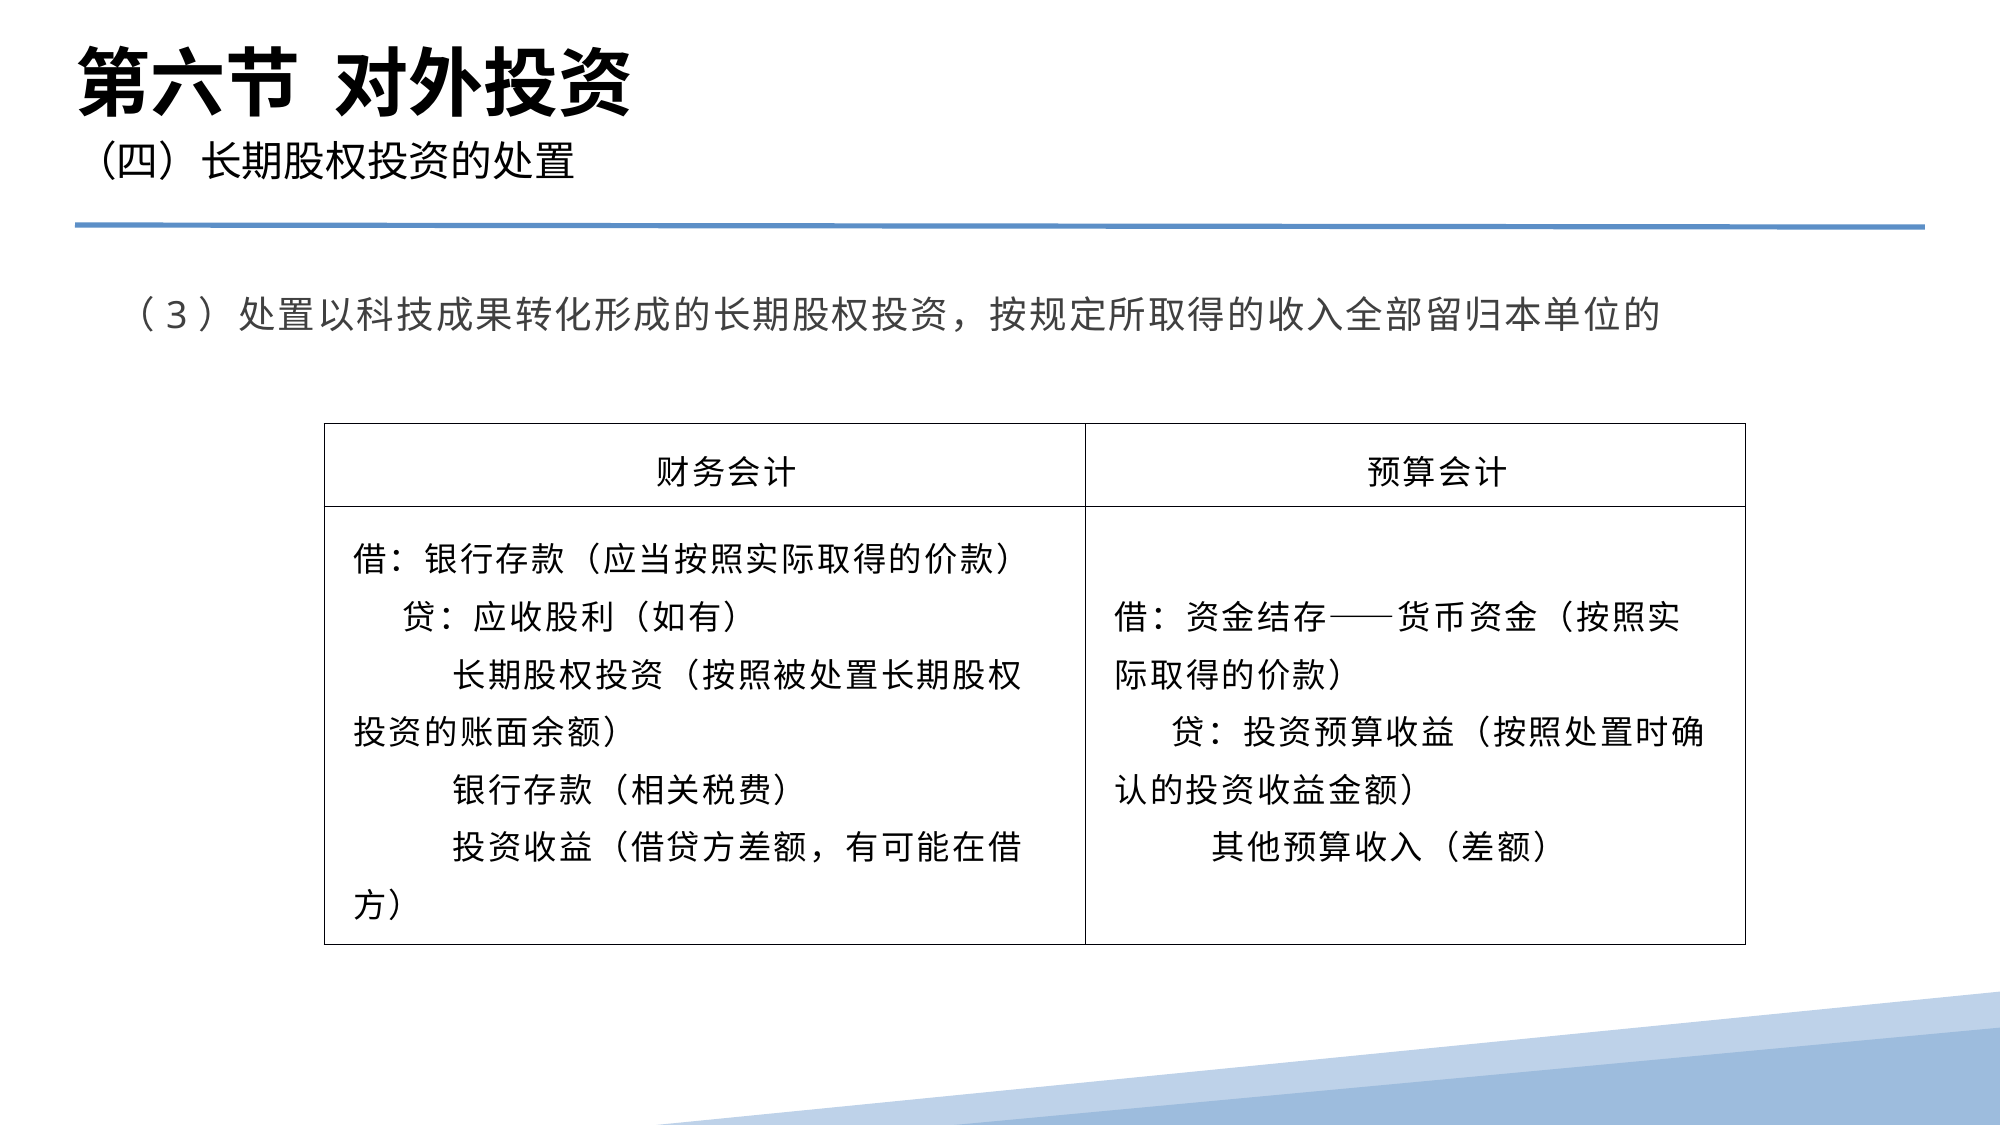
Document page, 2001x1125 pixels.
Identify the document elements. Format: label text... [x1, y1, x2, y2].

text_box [74, 224, 1925, 228]
table_header 财务会计 [325, 424, 1085, 506]
table_cell 借：资金结存——货币资金（按照实际取得的价款） 贷：投资预算收益（按照处置时确认的投资收益金额） 其他预算收入（差额） [1086, 507, 1745, 944]
text_box （3）处置以科技成果转化形成的长期股权投资，按规定所取得的收入全部留归本单位的 [107, 228, 1886, 377]
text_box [656, 991, 2000, 1125]
table_header 预算会计 [1086, 424, 1745, 506]
text_box 第六节 对外投资 [75, 24, 1925, 124]
table_cell 借：银行存款（应当按照实际取得的价款） 贷：应收股利（如有） 长期股权投资（按照被处置长期股权投资的账面余额） 银行存款（相关税费） 投资收益（借贷方差额，有可能在借方） [325, 507, 1085, 944]
text_box （四）长期股权投资的处置 [75, 124, 1925, 200]
